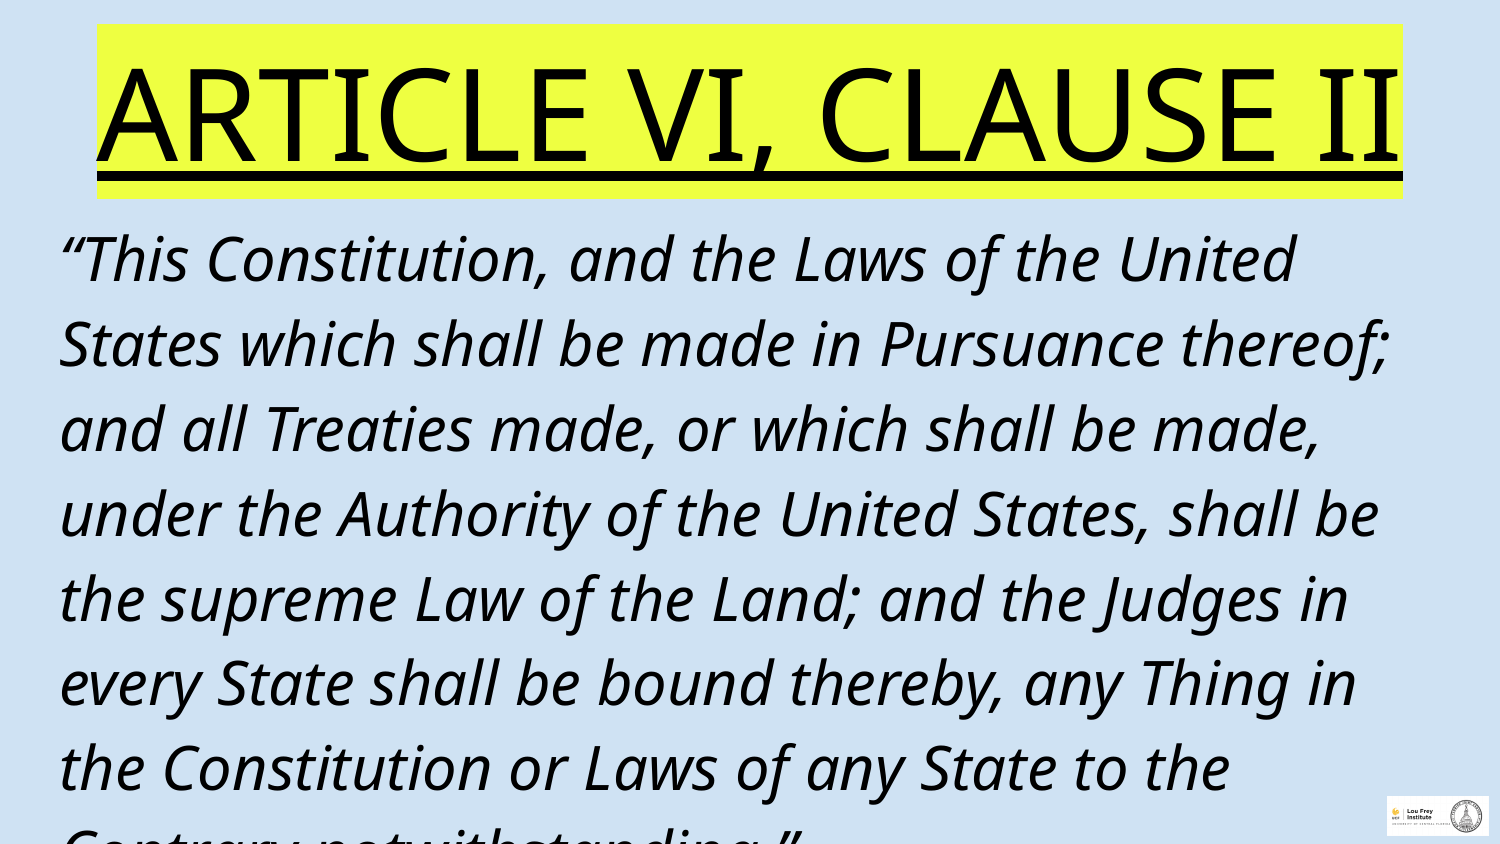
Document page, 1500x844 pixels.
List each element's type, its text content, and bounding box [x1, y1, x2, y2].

title ARTICLE VI, CLAUSE II [51, 17, 1449, 173]
picture [1387, 796, 1489, 836]
list “This Constitution, and the Laws of the United States which shall be made in Pursuance thereof; and all Treaties made, or which shall be made, under the Authority of the United States, shall be the supreme Law of the Land; and the Judges in every State shall be bound thereby, any Thing in the Constitution or Laws of any State to the Contrary notwithstanding.” [44, 194, 1456, 755]
